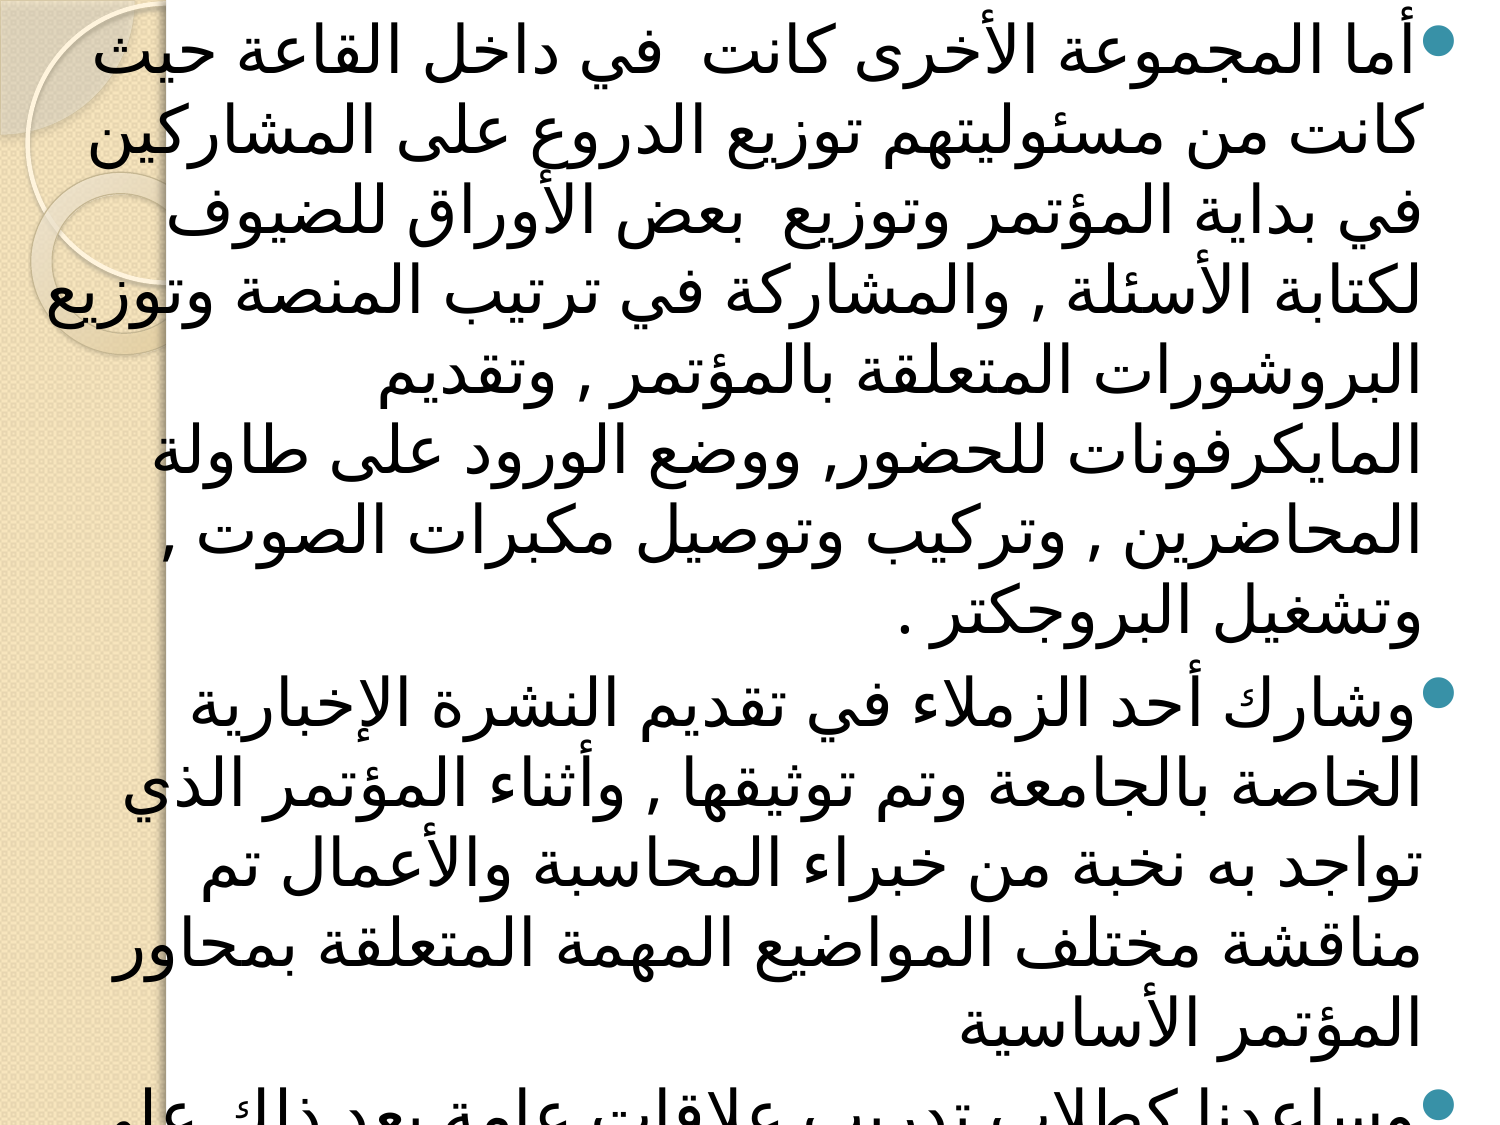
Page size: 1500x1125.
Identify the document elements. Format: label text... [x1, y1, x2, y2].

list أما المجموعة الأخرى كانت في داخل القاعة حيث كانت من مسئوليتهم توزيع الدروع على المشاركين في بداية المؤتمر وتوزيع بعض الأوراق للضيوف لكتابة الأسئلة , والمشاركة في ترتيب المنصة وتوزيع البروشورات المتعلقة بالمؤتمر , وتقديم المايكرفونات للحضور, ووضع الورود على طاولة المحاضرين , وتركيب وتوصيل مكبرات الصوت , وتشغيل البروجكتر . وشارك أحد الزملاء في تقديم النشرة الإخبارية الخاصة بالجامعة وتم توثيقها , وأثناء المؤتمر الذي تواجد به نخبة من خبراء المحاسبة والأعمال تم مناقشة مختلف المواضيع المهمة المتعلقة بمحاور المؤتمر الأساسية وساعدنا كطلاب تدريب علاقات عامة بعد ذلك على تنظيم الخروج من القاعة للذهاب إلى بوفية الغداء . [0, 0, 1500, 1125]
